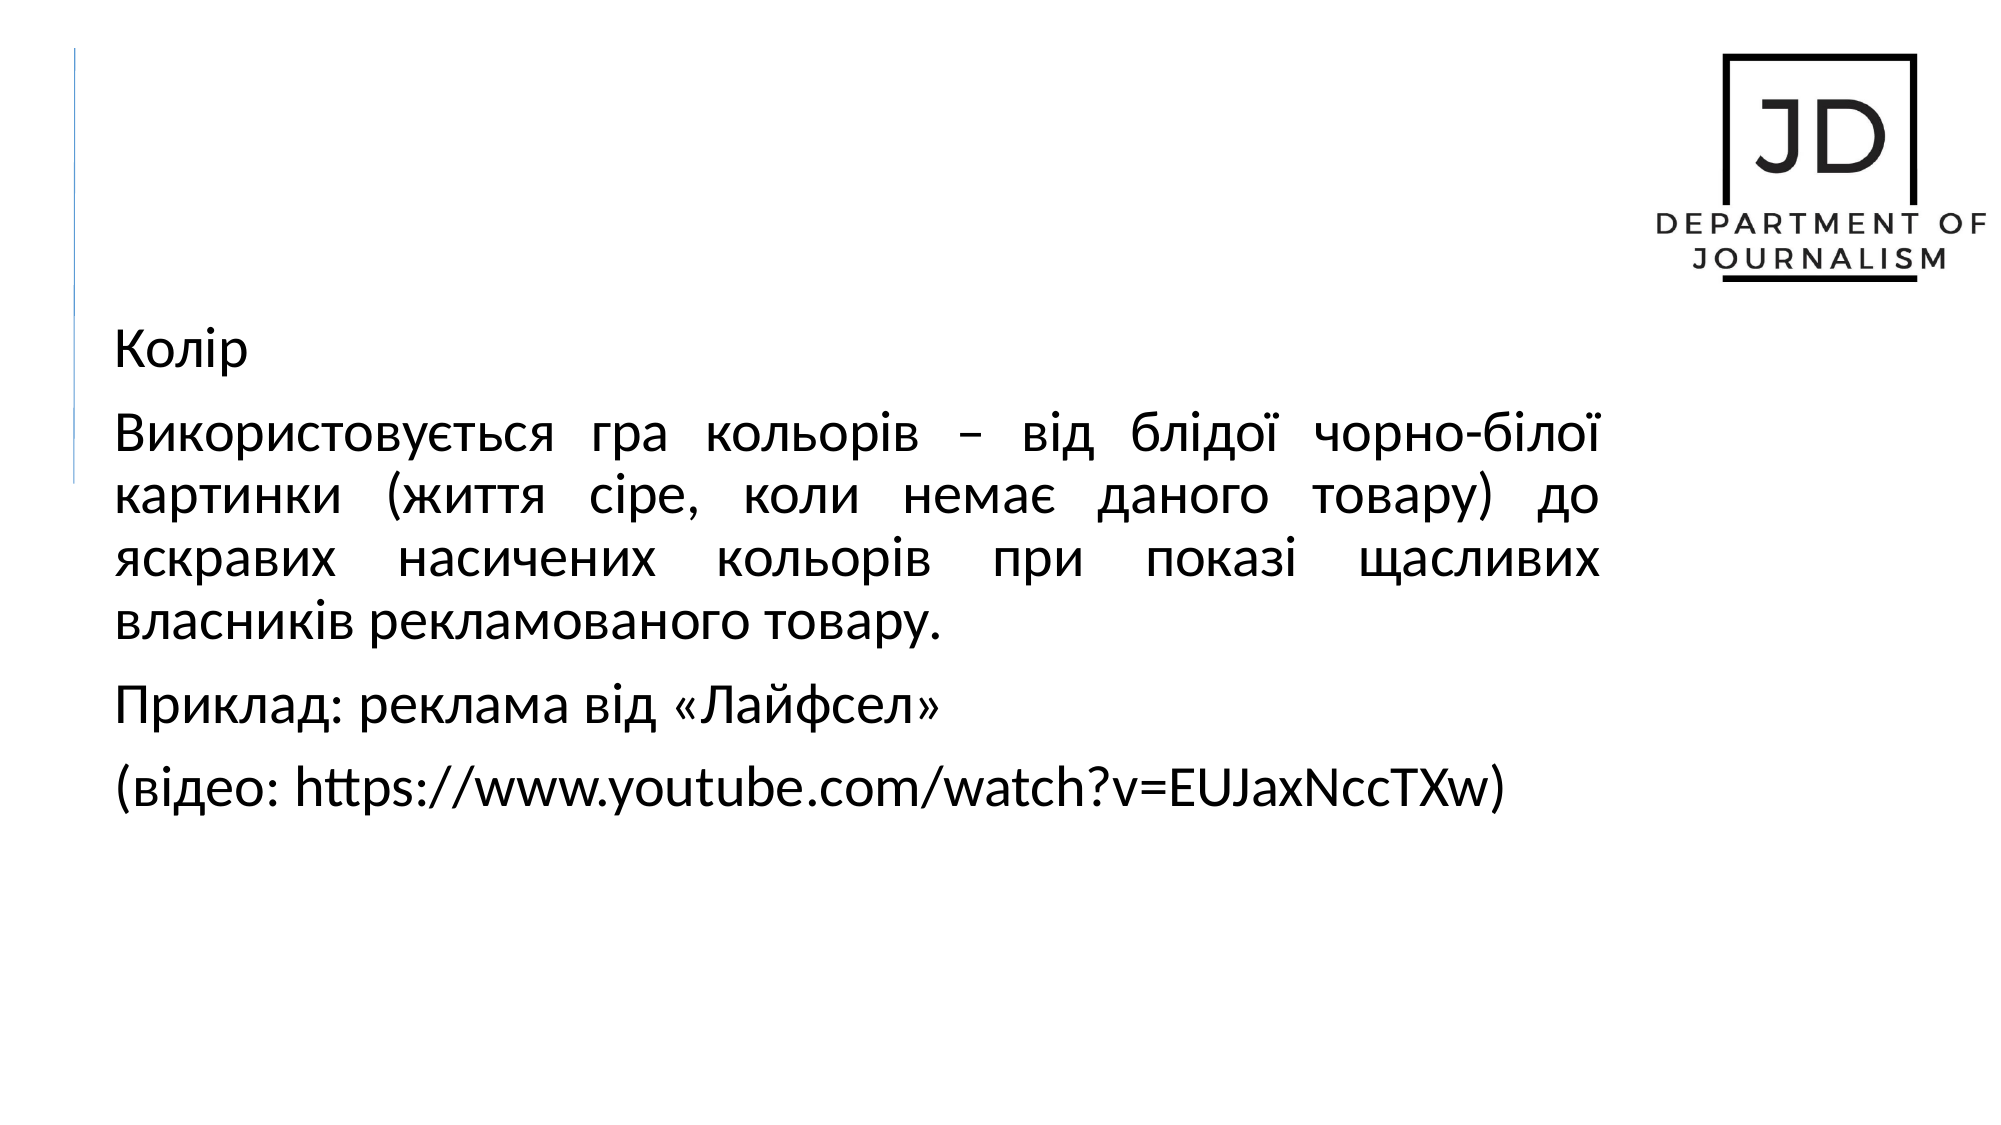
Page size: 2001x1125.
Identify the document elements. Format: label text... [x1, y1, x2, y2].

picture [1641, 0, 2000, 358]
list Колір Використовується гра кольорів – від блідої чорно-білої картинки (життя сіре, коли немає даного товару) до яскравих насичених кольорів при показі щасливих власників рекламованого товару. Приклад: реклама від «Лайфсел» (відео: https://www.youtube.com/watch?v=EUJaxNccTXw) [99, 309, 1617, 1096]
